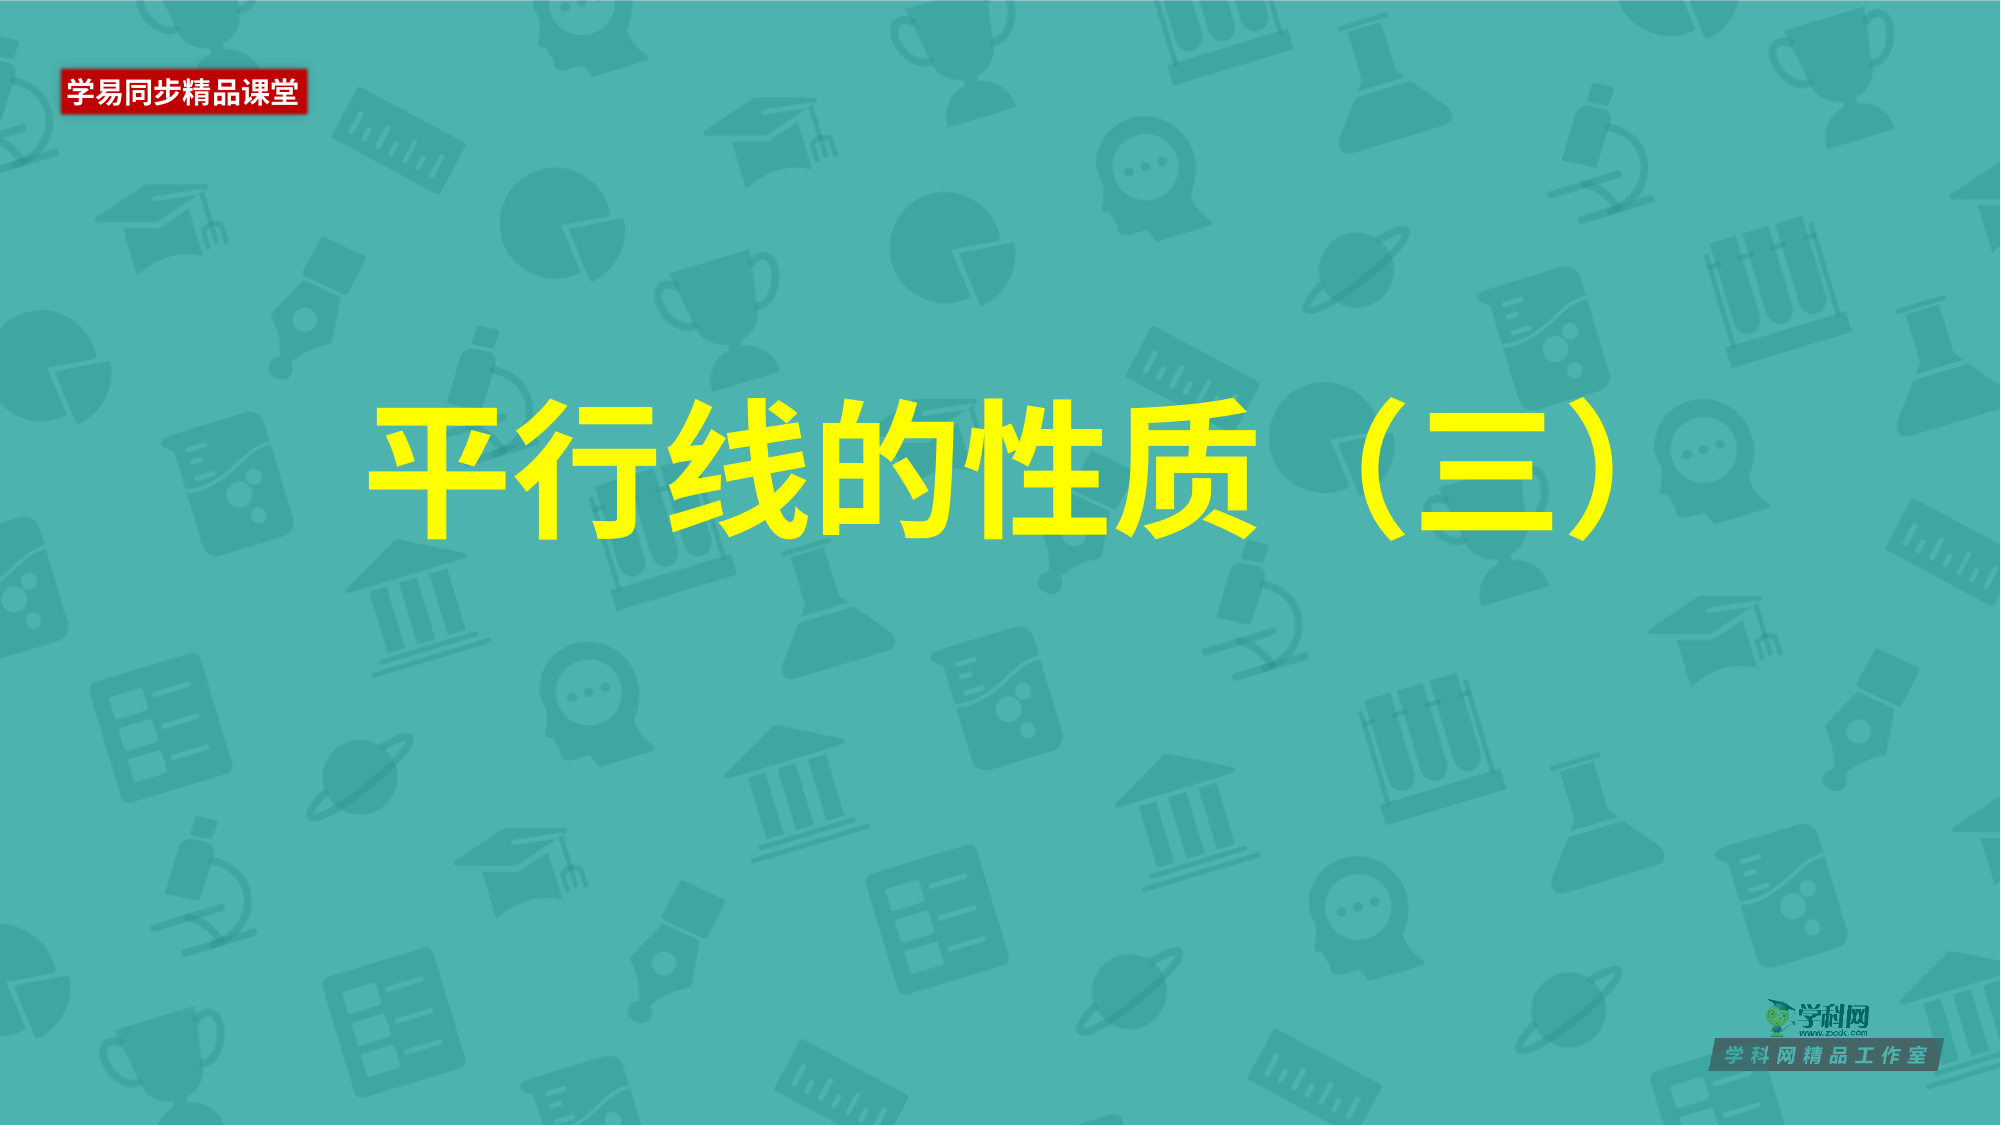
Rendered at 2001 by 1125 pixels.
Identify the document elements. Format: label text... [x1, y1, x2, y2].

text_box 平行线的性质（三） [23, 368, 2000, 564]
text_box 学易同步精品课堂 [64, 72, 305, 112]
picture [0, 0, 2001, 1125]
